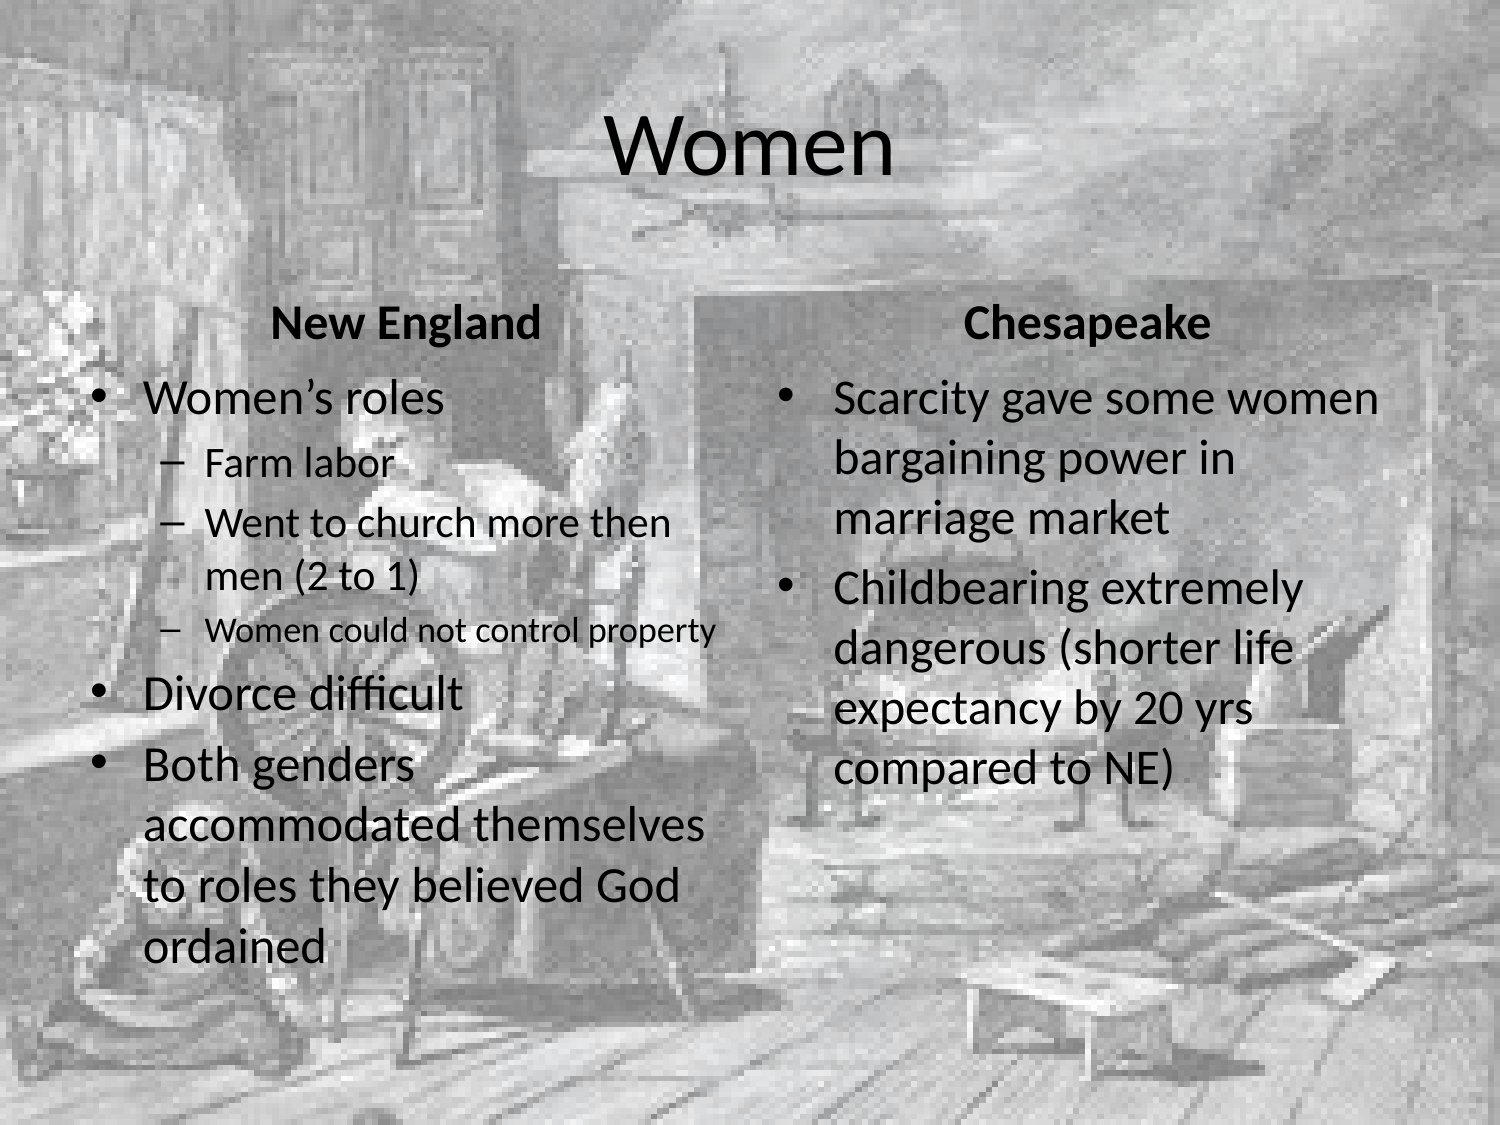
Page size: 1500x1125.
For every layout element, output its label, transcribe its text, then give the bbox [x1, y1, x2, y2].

list Chesapeake [761, 251, 1425, 356]
list Women’s roles Farm labor Went to church more then men (2 to 1) Women could not control property Divorce difficult Both genders accommodated themselves to roles they believed God ordained [75, 356, 738, 1005]
list Scarcity gave some women bargaining power in marriage market Childbearing extremely dangerous (shorter life expectancy by 20 yrs compared to NE) [761, 356, 1425, 1005]
list New England [75, 251, 738, 356]
title Women [75, 45, 1425, 233]
